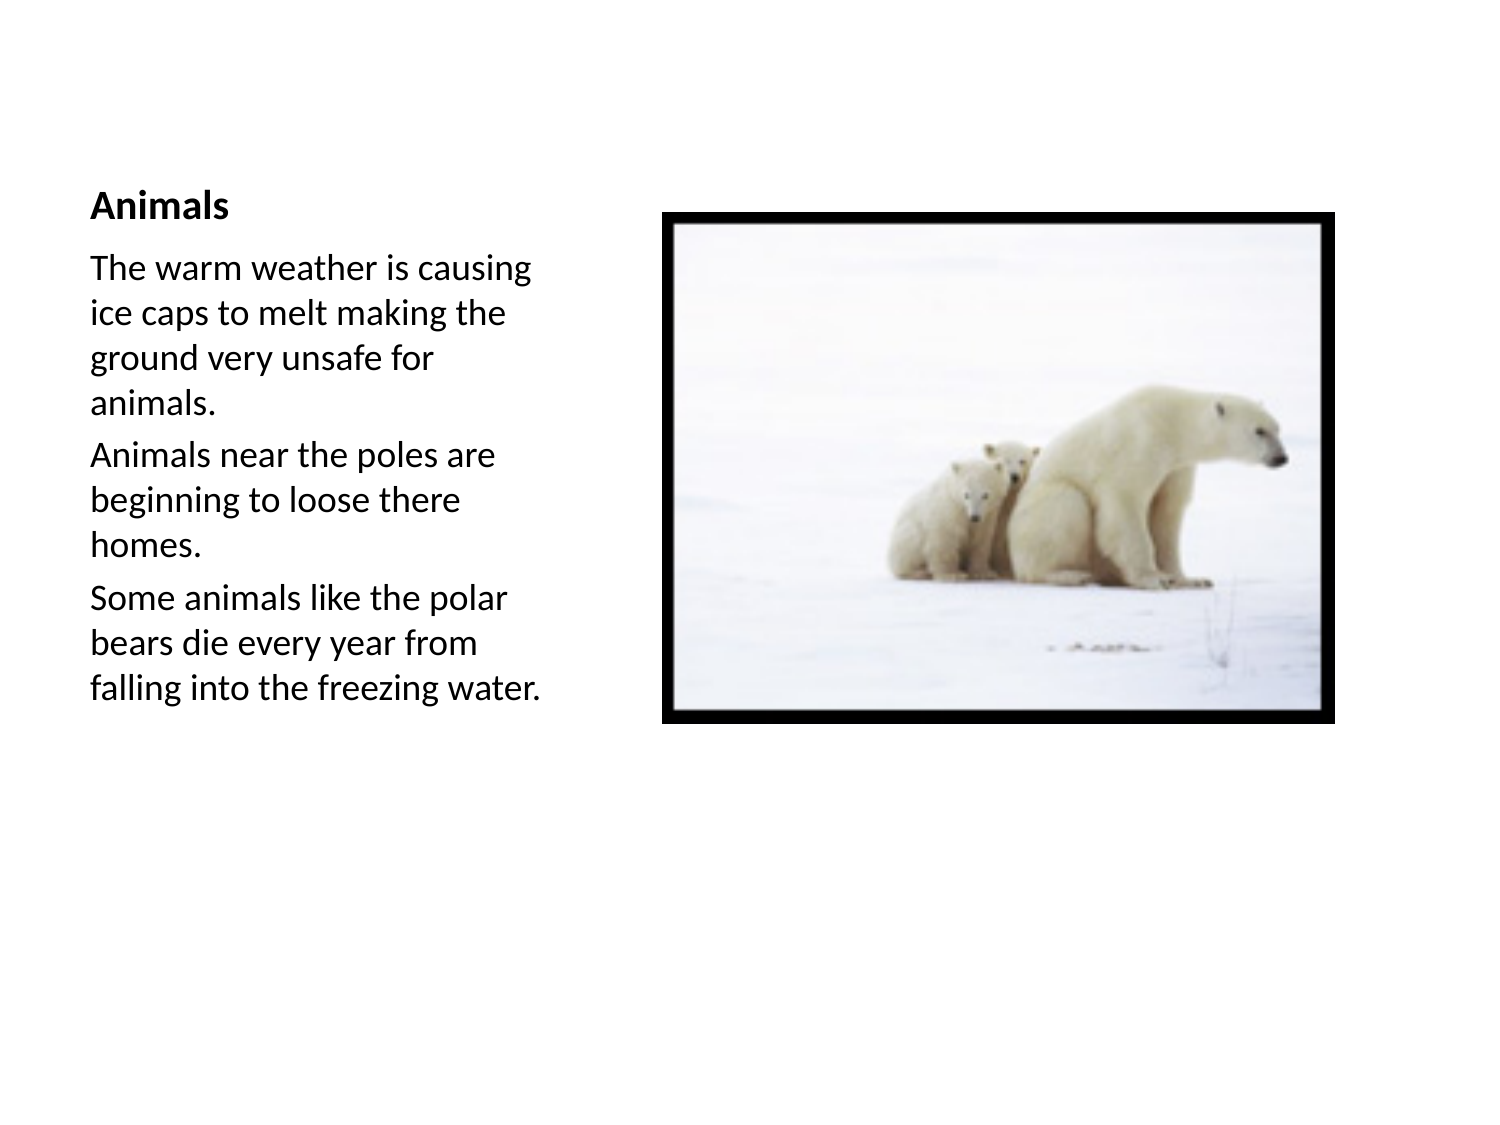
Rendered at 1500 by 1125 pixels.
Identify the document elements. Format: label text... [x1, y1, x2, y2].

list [662, 212, 1336, 724]
title Animals [75, 44, 569, 235]
list The warm weather is causing ice caps to melt making the ground very unsafe for animals. Animals near the poles are beginning to loose there homes. Some animals like the polar bears die every year from falling into the freezing water. [75, 235, 569, 1005]
